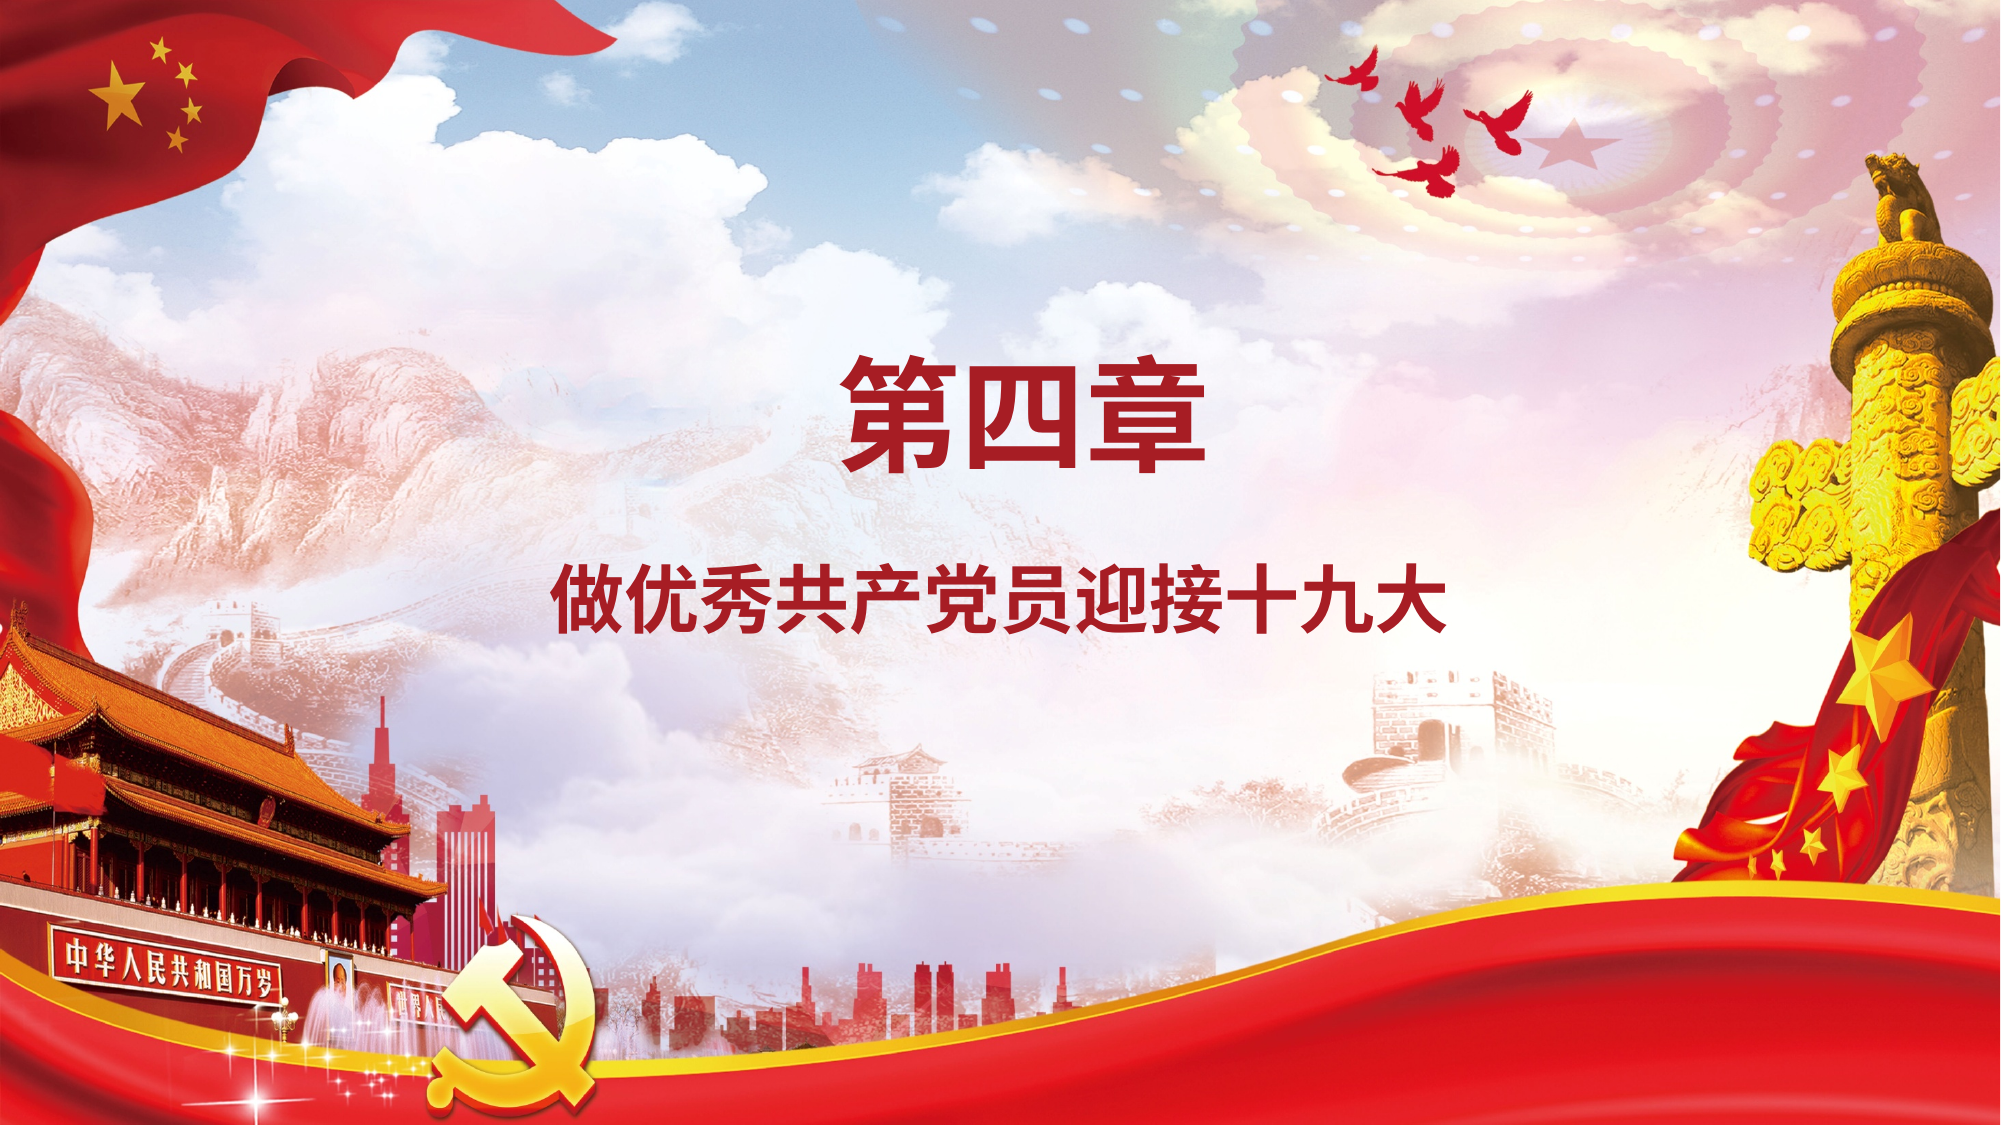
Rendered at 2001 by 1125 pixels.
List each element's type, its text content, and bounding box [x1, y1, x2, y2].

text_box 第四章 [820, 330, 1226, 496]
picture [0, 0, 2001, 1125]
text_box 做优秀共产党员迎接十九大 [535, 544, 1465, 650]
